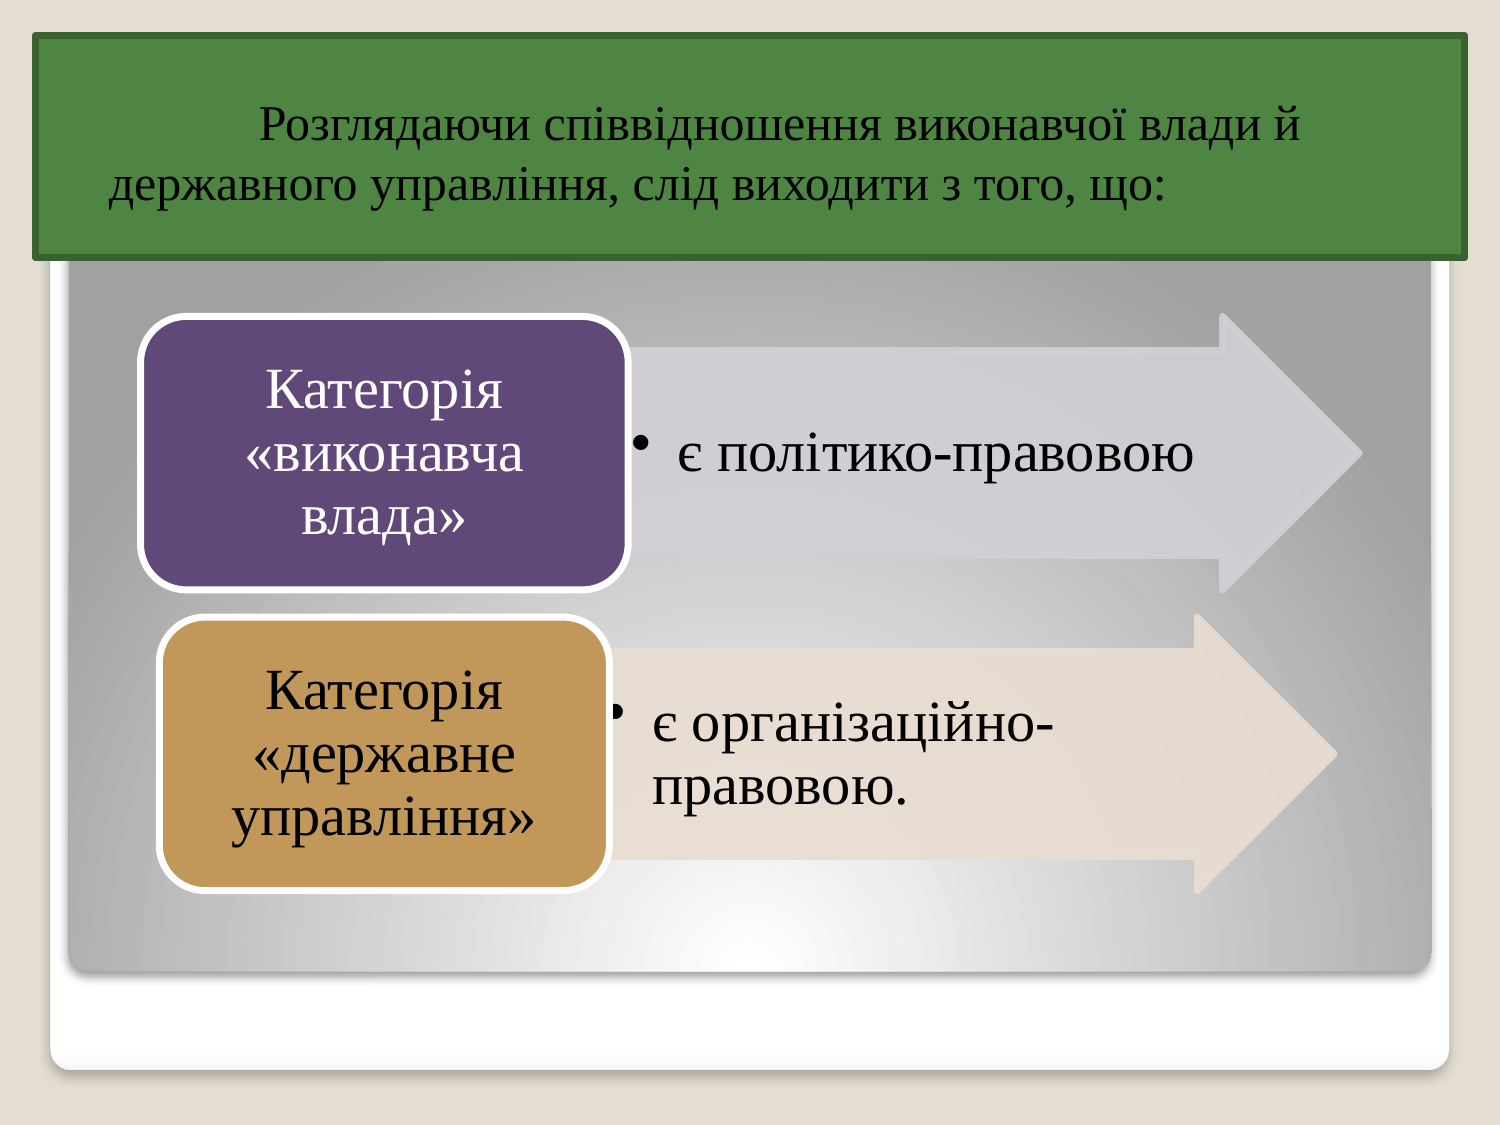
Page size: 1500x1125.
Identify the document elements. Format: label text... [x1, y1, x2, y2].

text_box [140, 316, 1360, 891]
list Розглядаючи співвідношення виконавчої влади й державного управління, слід виходити з того, що: [32, 32, 1468, 261]
